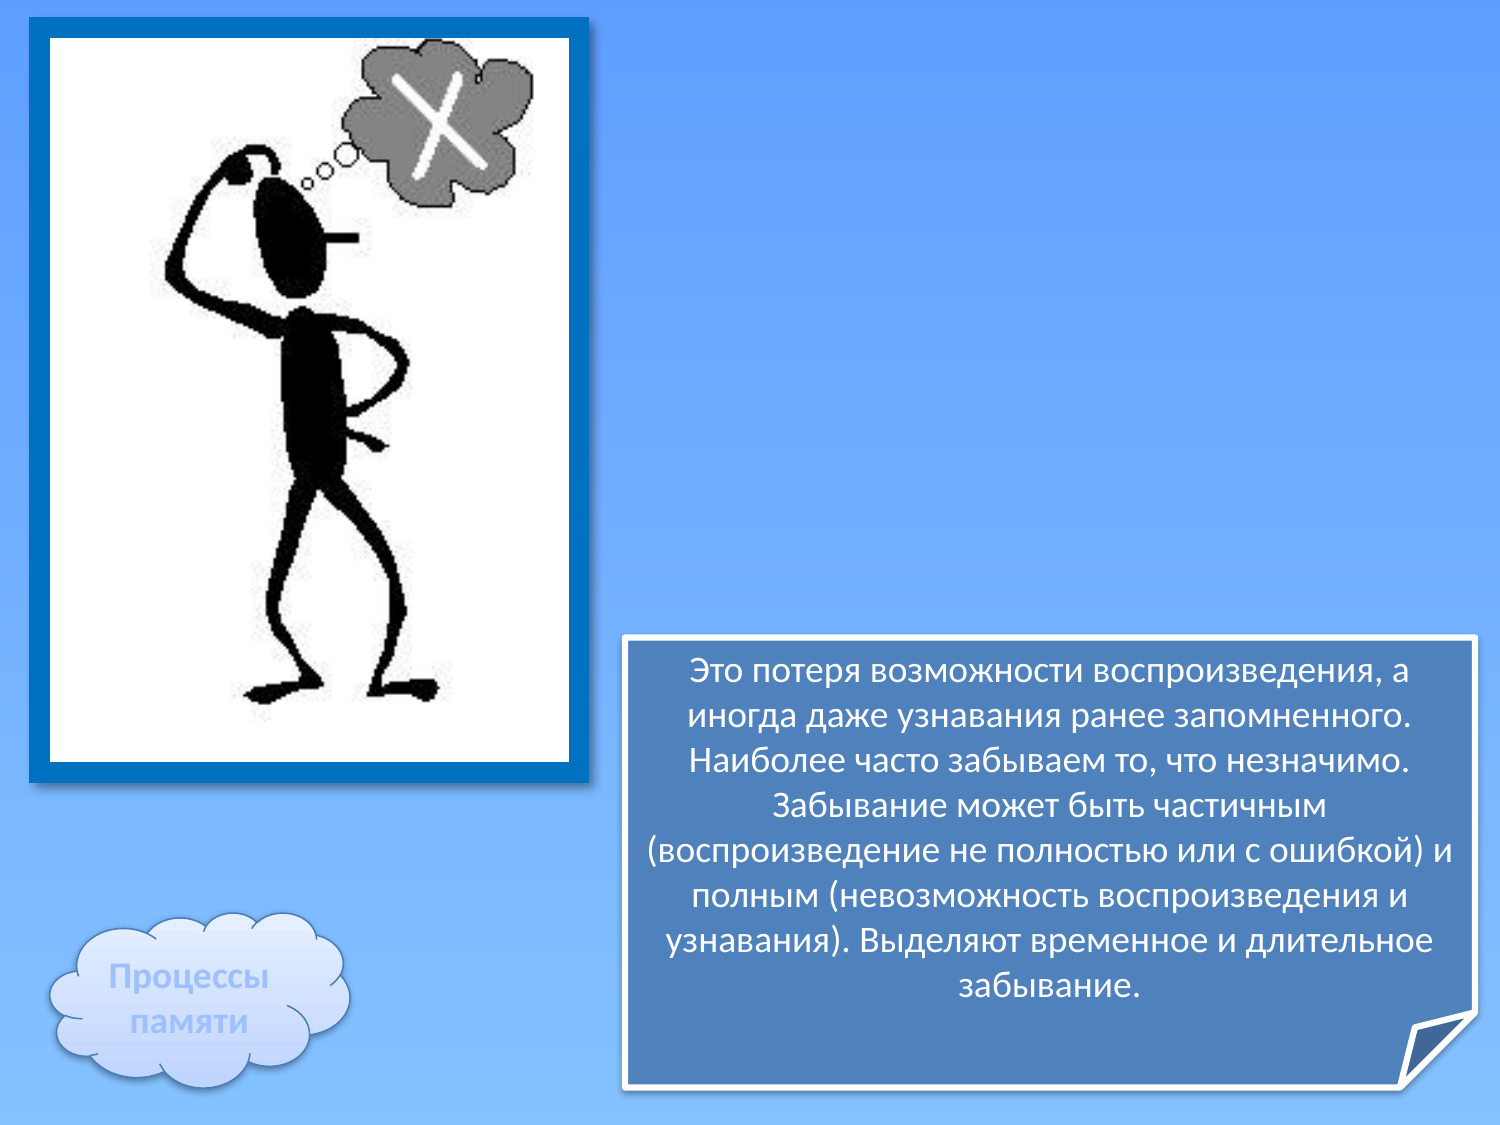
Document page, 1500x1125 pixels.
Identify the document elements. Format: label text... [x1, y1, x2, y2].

text_box Процессы памяти [48, 912, 351, 1089]
text_box Это потеря возможности воспроизведения, а иногда даже узнавания ранее запомненного. Наиболее часто забываем то, что незначимо. Забывание может быть частичным (воспроизведение не полностью или с ошибкой) и полным (невозможность воспроизведения и узнавания). Выделяют временное и длительное забывание. [621, 634, 1479, 1091]
picture [49, 37, 569, 763]
